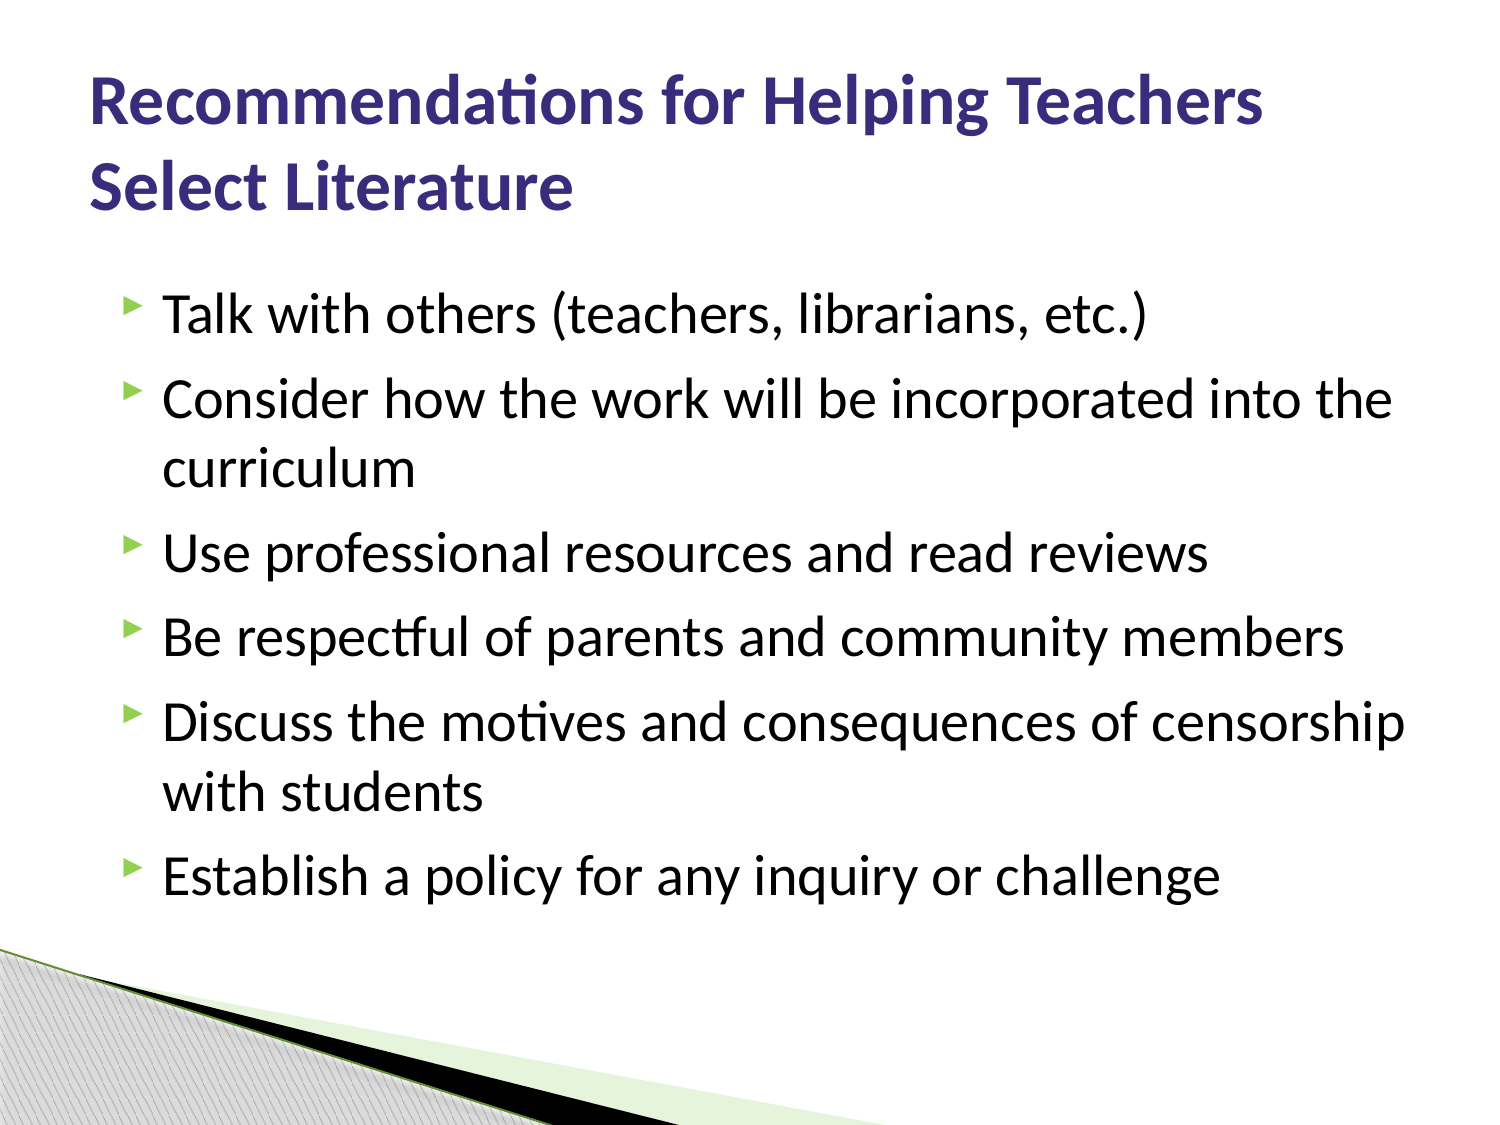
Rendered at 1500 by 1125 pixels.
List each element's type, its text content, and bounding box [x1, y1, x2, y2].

list Talk with others (teachers, librarians, etc.) Consider how the work will be incorporated into the curriculum Use professional resources and read reviews Be respectful of parents and community members Discuss the motives and consequences of censorship with students Establish a policy for any inquiry or challenge [87, 267, 1475, 1075]
title Recommendations for Helping Teachers Select Literature [75, 45, 1425, 233]
